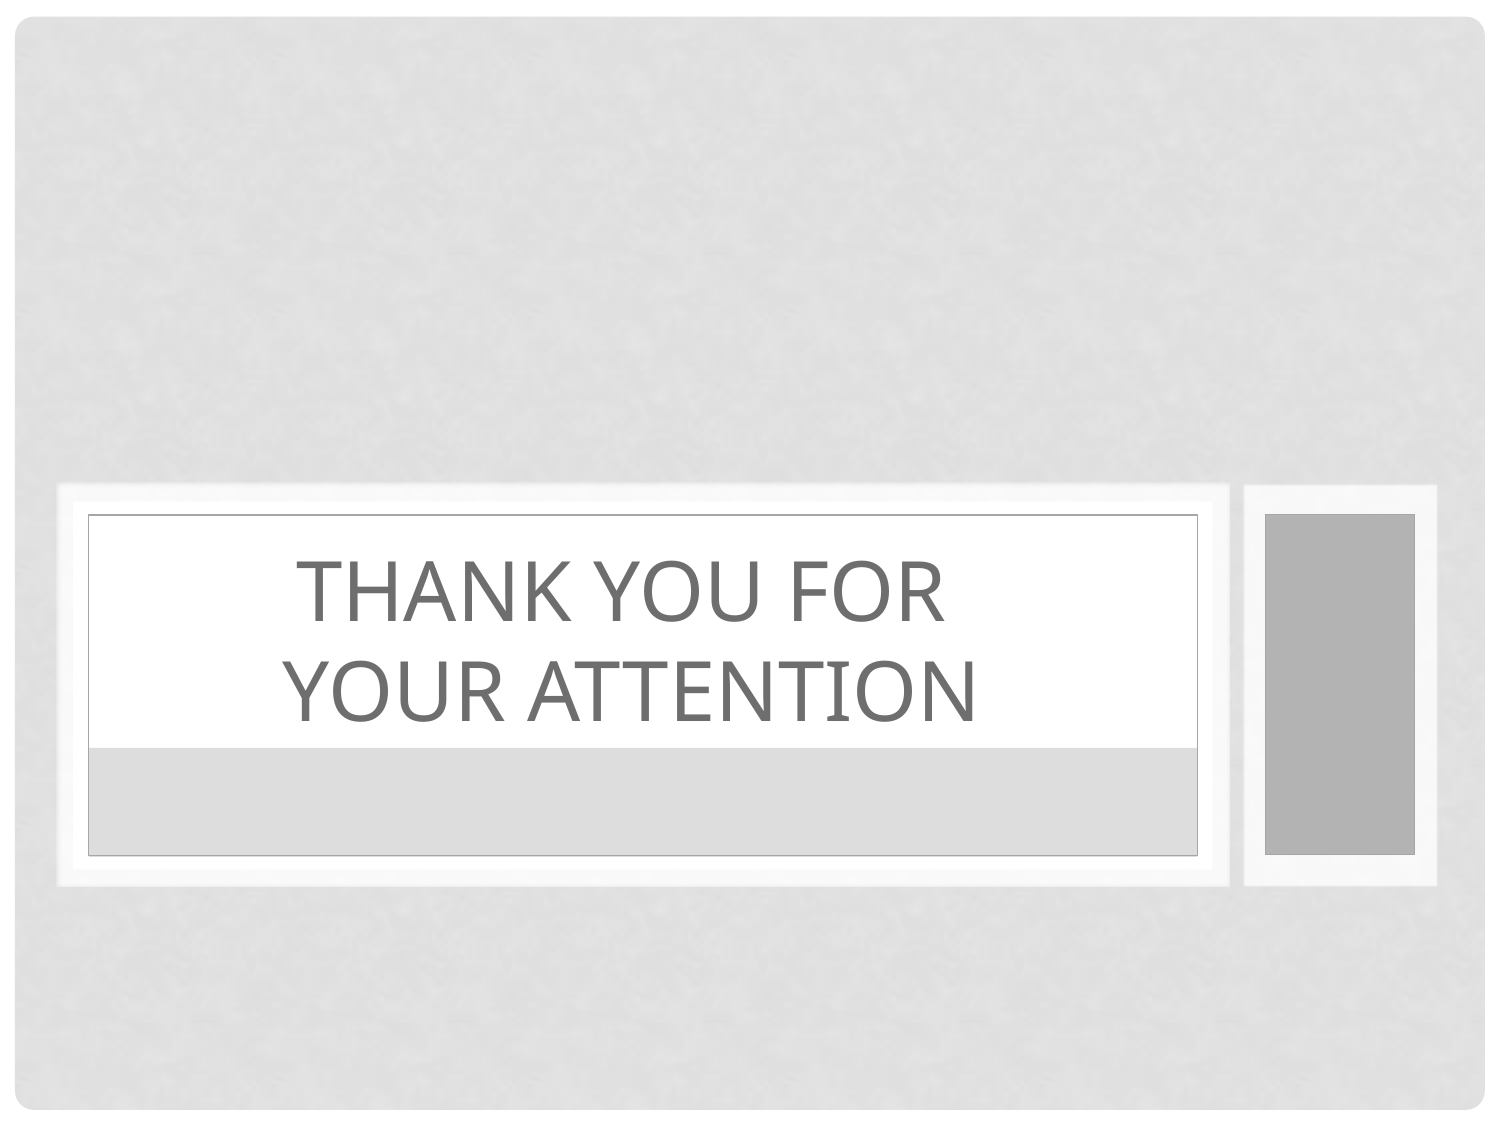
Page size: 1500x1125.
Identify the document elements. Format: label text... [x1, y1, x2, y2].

title Thank you for your attention [88, 538, 1176, 846]
